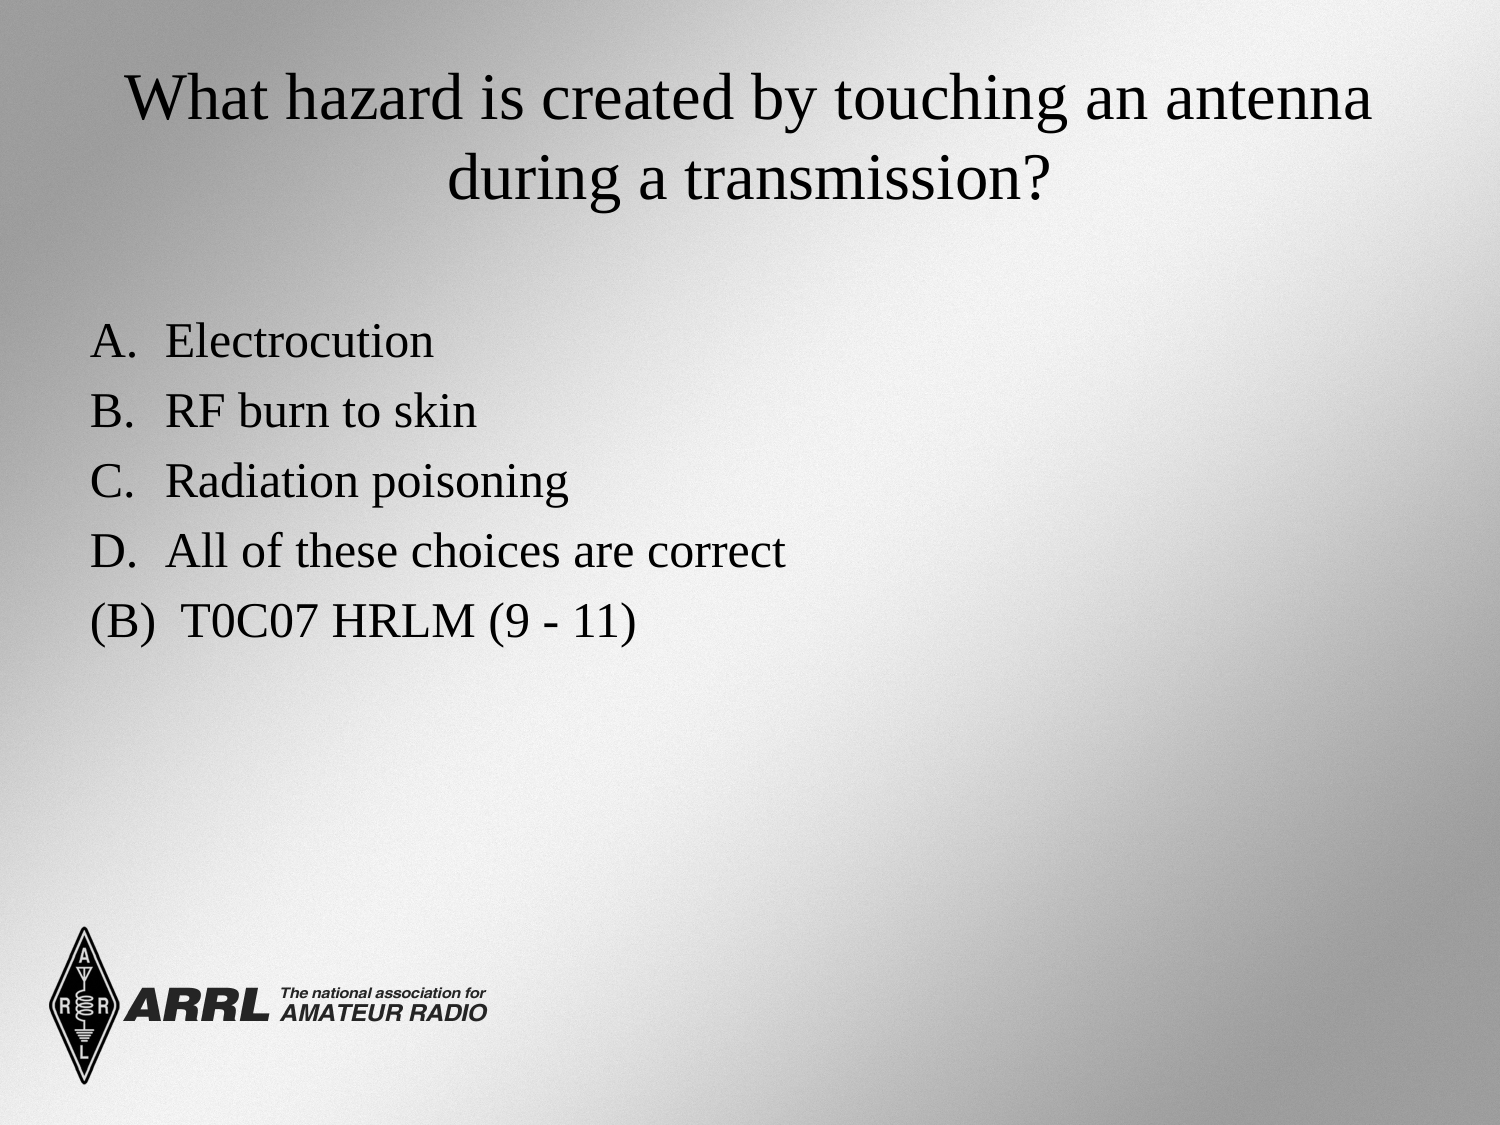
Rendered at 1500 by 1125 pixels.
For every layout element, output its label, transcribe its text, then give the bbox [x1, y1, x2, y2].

list Electrocution RF burn to skin Radiation poisoning All of these choices are correct (B) T0C07 HRLM (9 - 11) [75, 299, 1425, 1005]
title What hazard is created by touching an antenna during a transmission? [75, 45, 1425, 233]
picture [0, 0, 1500, 1125]
